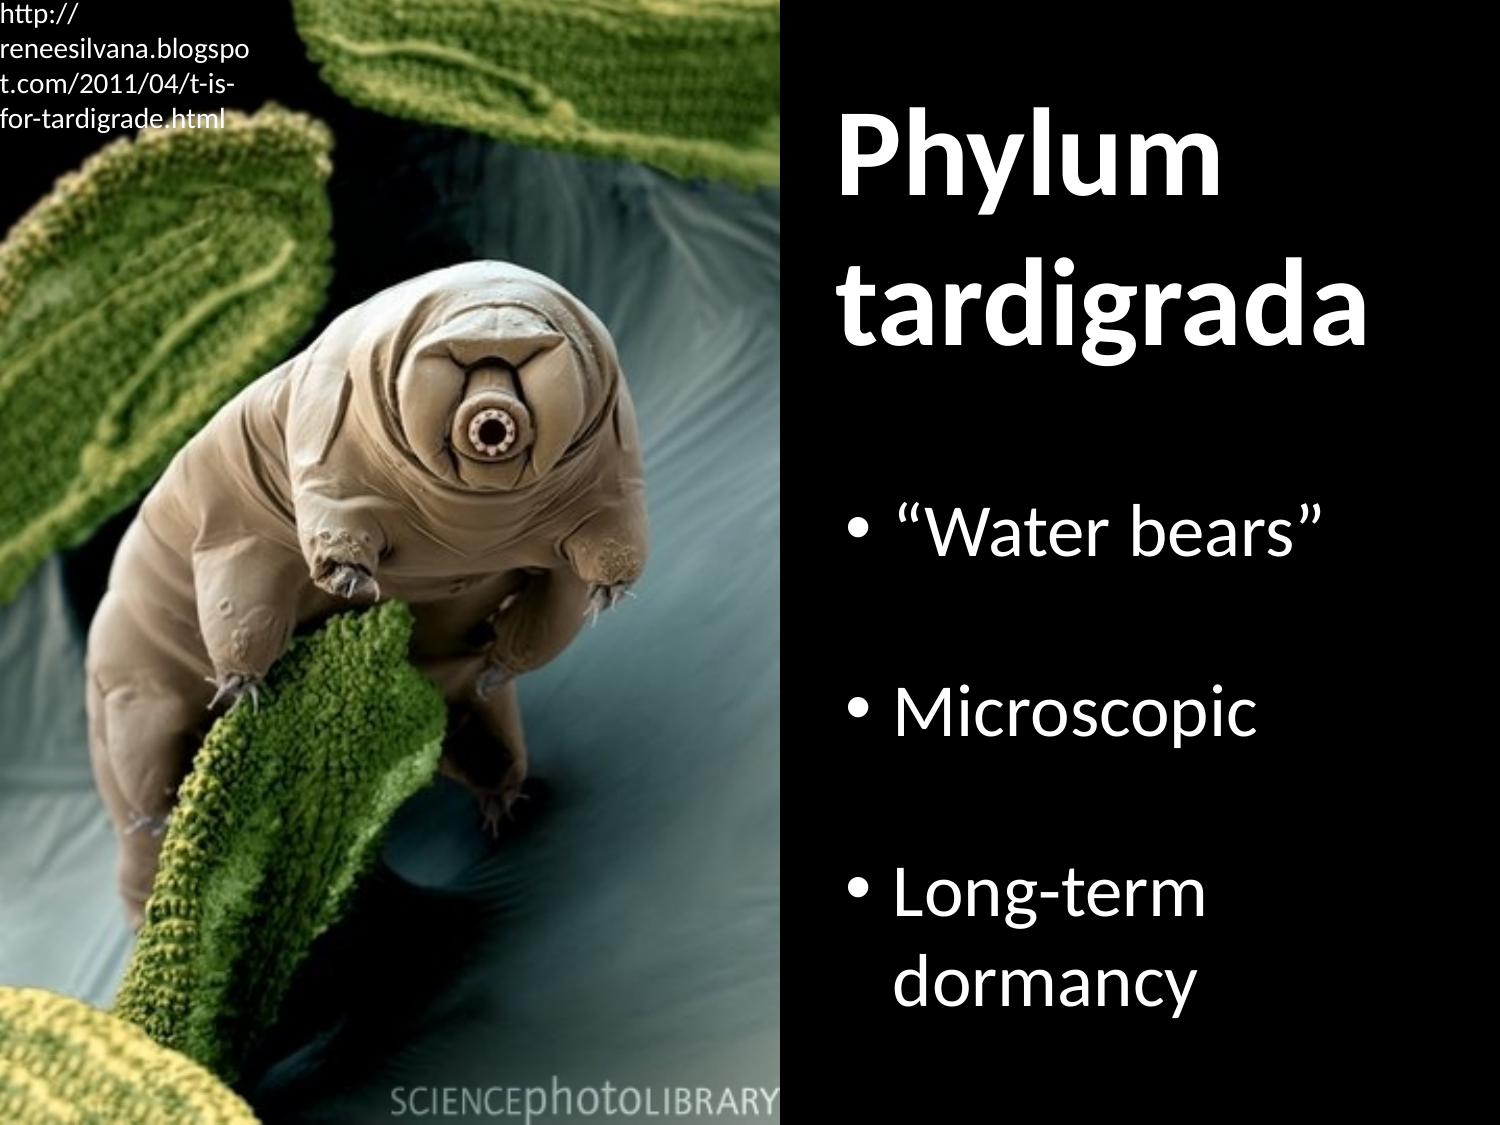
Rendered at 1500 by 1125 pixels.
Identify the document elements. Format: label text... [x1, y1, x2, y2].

picture [0, 0, 780, 1125]
text_box Phylum tardigrada [820, 63, 1459, 379]
text_box “Water bears” Microscopic Long-term dormancy [830, 473, 1446, 1119]
